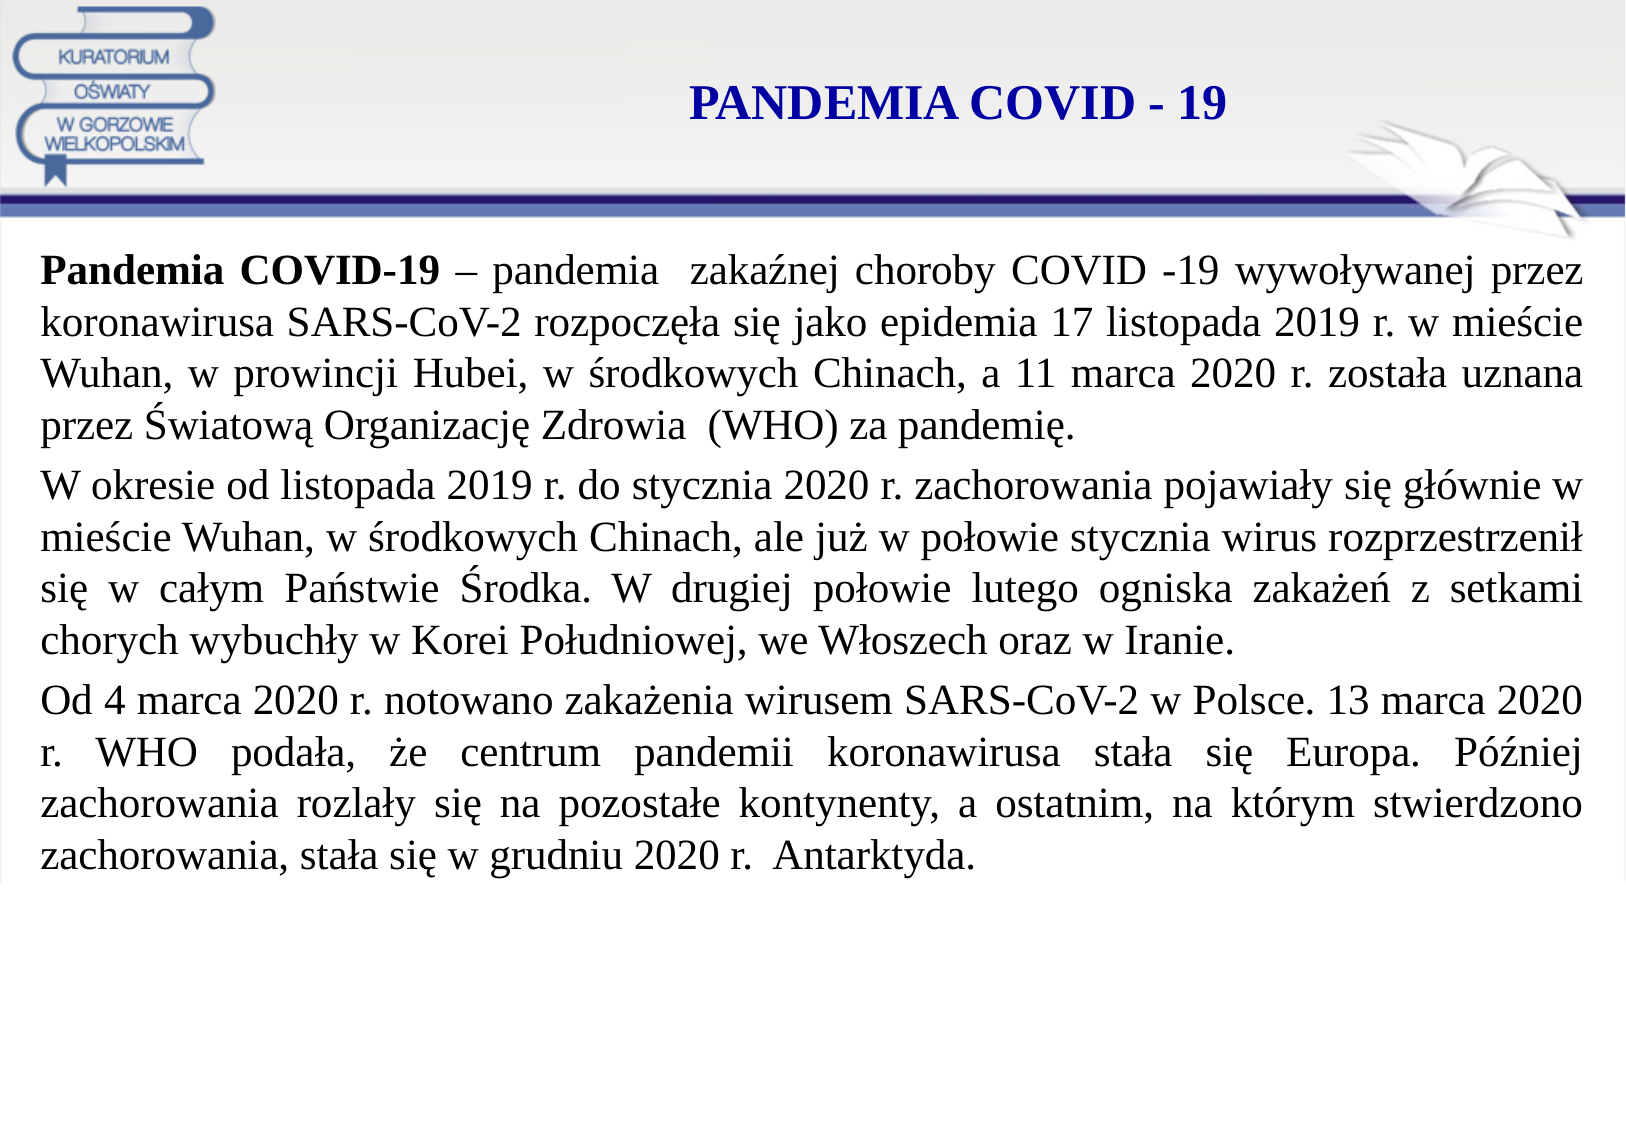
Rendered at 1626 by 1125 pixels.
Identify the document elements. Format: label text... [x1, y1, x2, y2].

title PANDEMIA COVID - 19 [317, 23, 1600, 176]
list Pandemia COVID-19 – pandemia zakaźnej choroby COVID -19 wywoływanej przez koronawirusa SARS-CoV-2 rozpoczęła się jako epidemia 17 listopada 2019 r. w mieście Wuhan, w prowincji Hubei, w środkowych Chinach, a 11 marca 2020 r. została uznana przez Światową Organizację Zdrowia (WHO) za pandemię. W okresie od listopada 2019 r. do stycznia 2020 r. zachorowania pojawiały się głównie w mieście Wuhan, w środkowych Chinach, ale już w połowie stycznia wirus rozprzestrzenił się w całym Państwie Środka. W drugiej połowie lutego ogniska zakażeń z setkami chorych wybuchły w Korei Południowej, we Włoszech oraz w Iranie. Od 4 marca 2020 r. notowano zakażenia wirusem SARS-CoV-2 w Polsce. 13 marca 2020 r. WHO podała, że centrum pandemii koronawirusa stała się Europa. Później zachorowania rozlały się na pozostałe kontynenty, a ostatnim, na którym stwierdzono zachorowania, stała się w grudniu 2020 r. Antarktyda. [25, 234, 1600, 938]
picture [0, 0, 1626, 1125]
